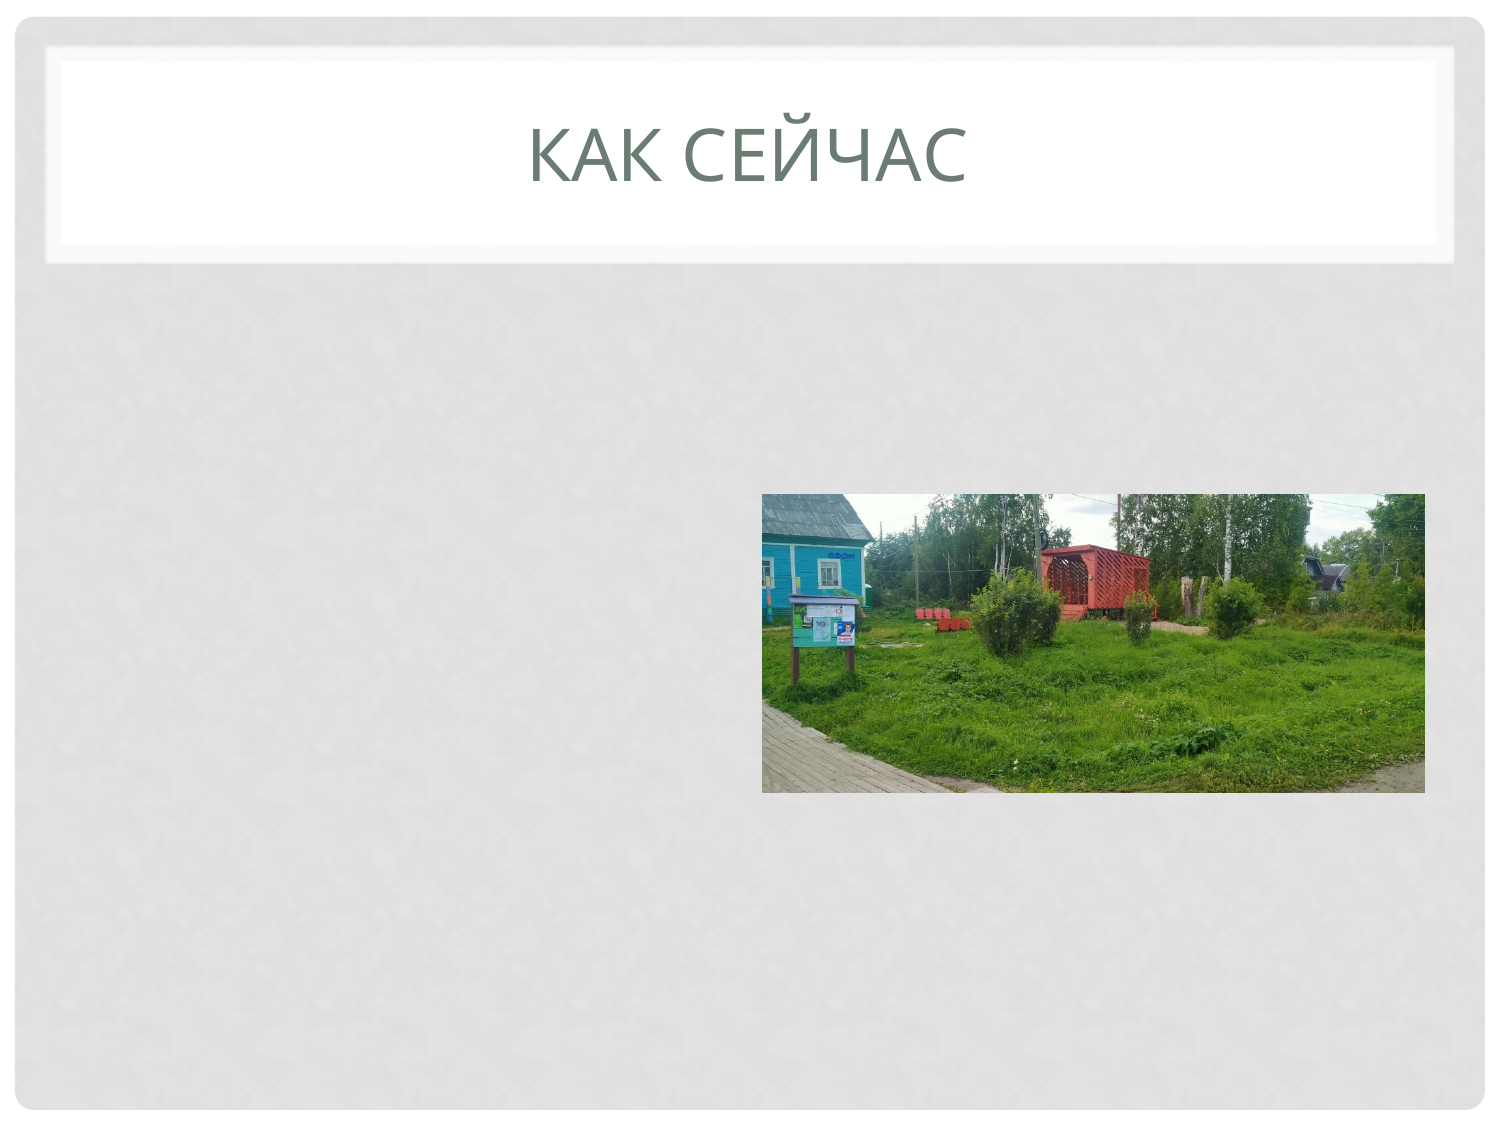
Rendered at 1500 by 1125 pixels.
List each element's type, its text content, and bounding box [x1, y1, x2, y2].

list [762, 494, 1426, 793]
title Как сейчас [69, 66, 1425, 238]
